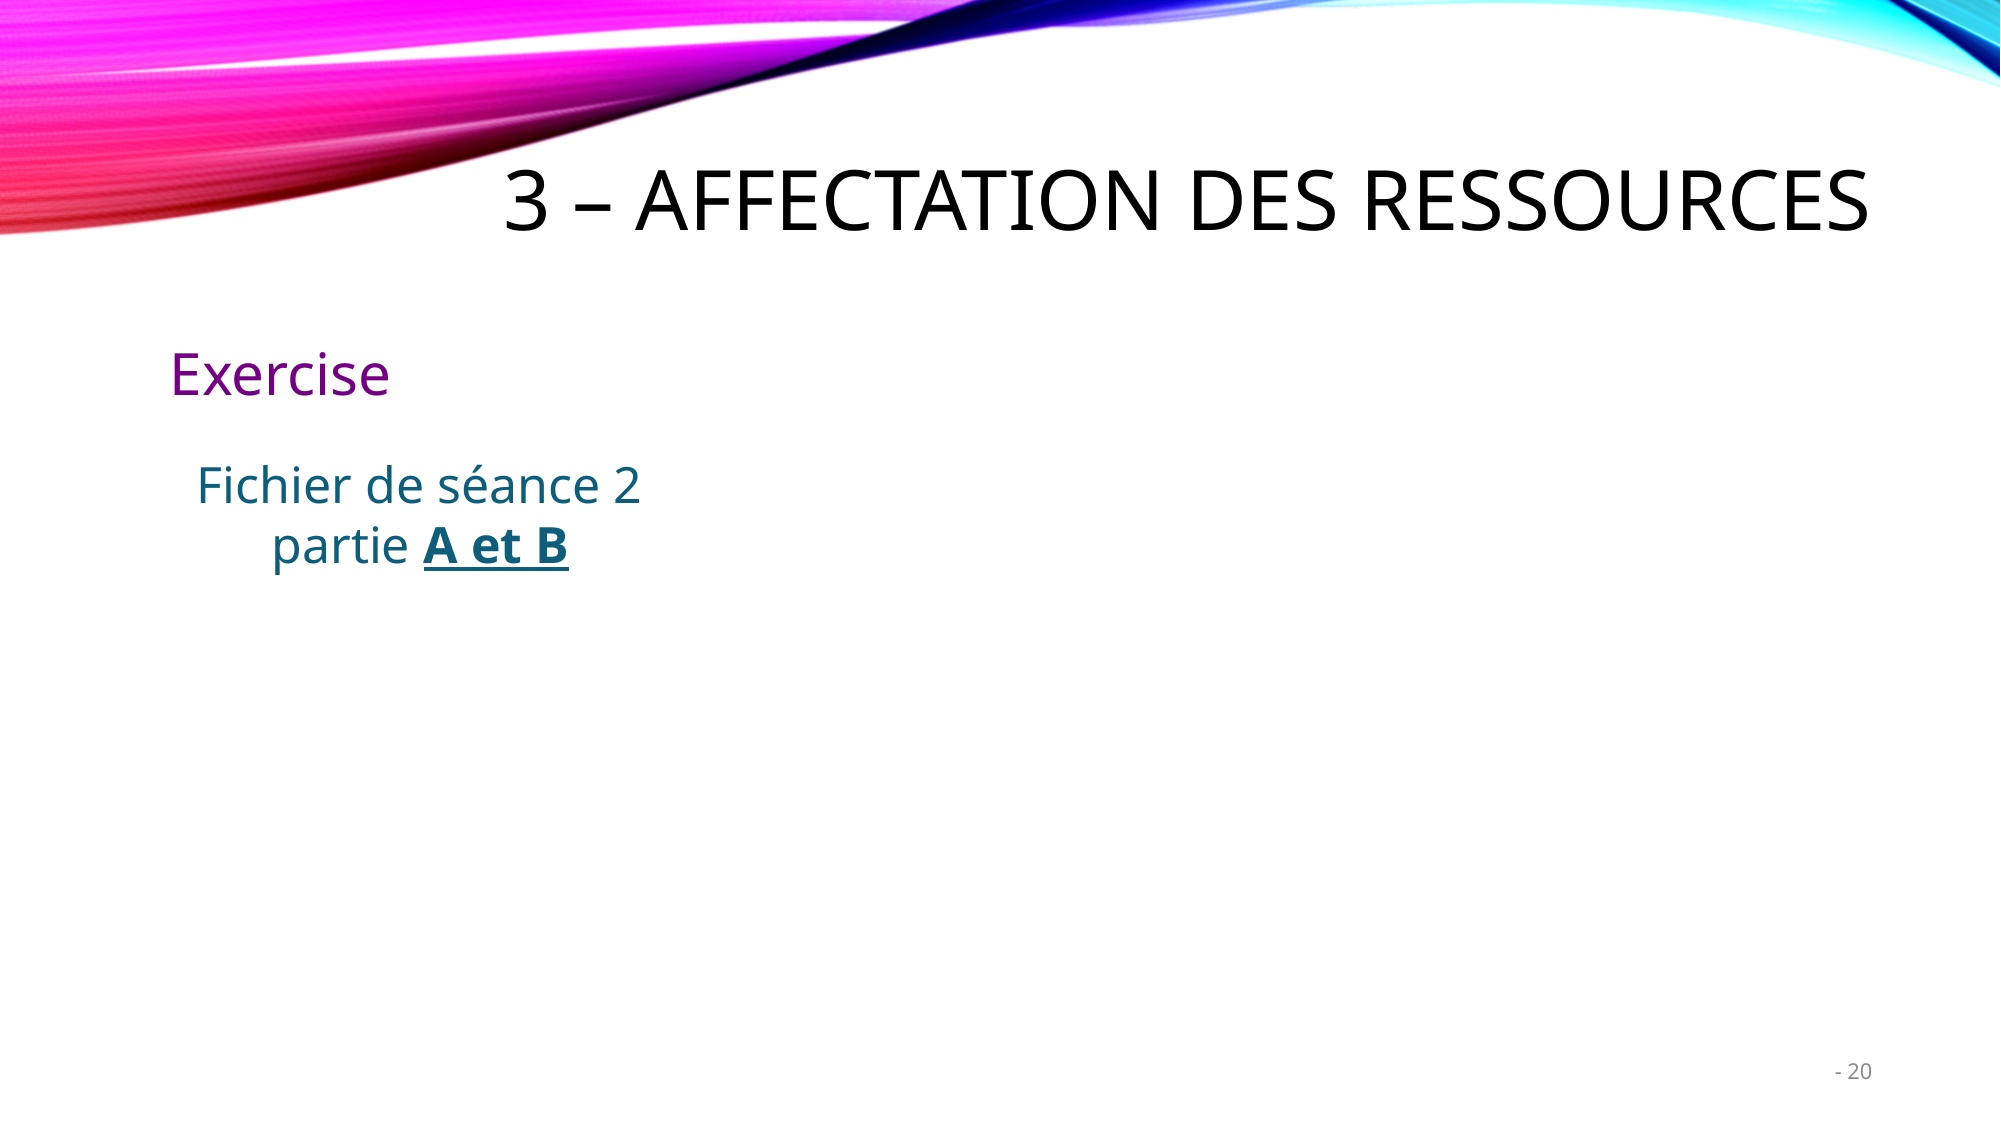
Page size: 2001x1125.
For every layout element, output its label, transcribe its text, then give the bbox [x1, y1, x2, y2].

picture [1890, 0, 2000, 75]
text_box Fichier de séance 2 partie A et B [181, 446, 1696, 582]
text_box 3 – Affectation des ressources [424, 129, 1888, 277]
text_box Exercise [154, 259, 1841, 415]
picture [1910, 0, 2000, 45]
picture [0, 0, 2000, 237]
slide_number 20 [1808, 1042, 1888, 1103]
